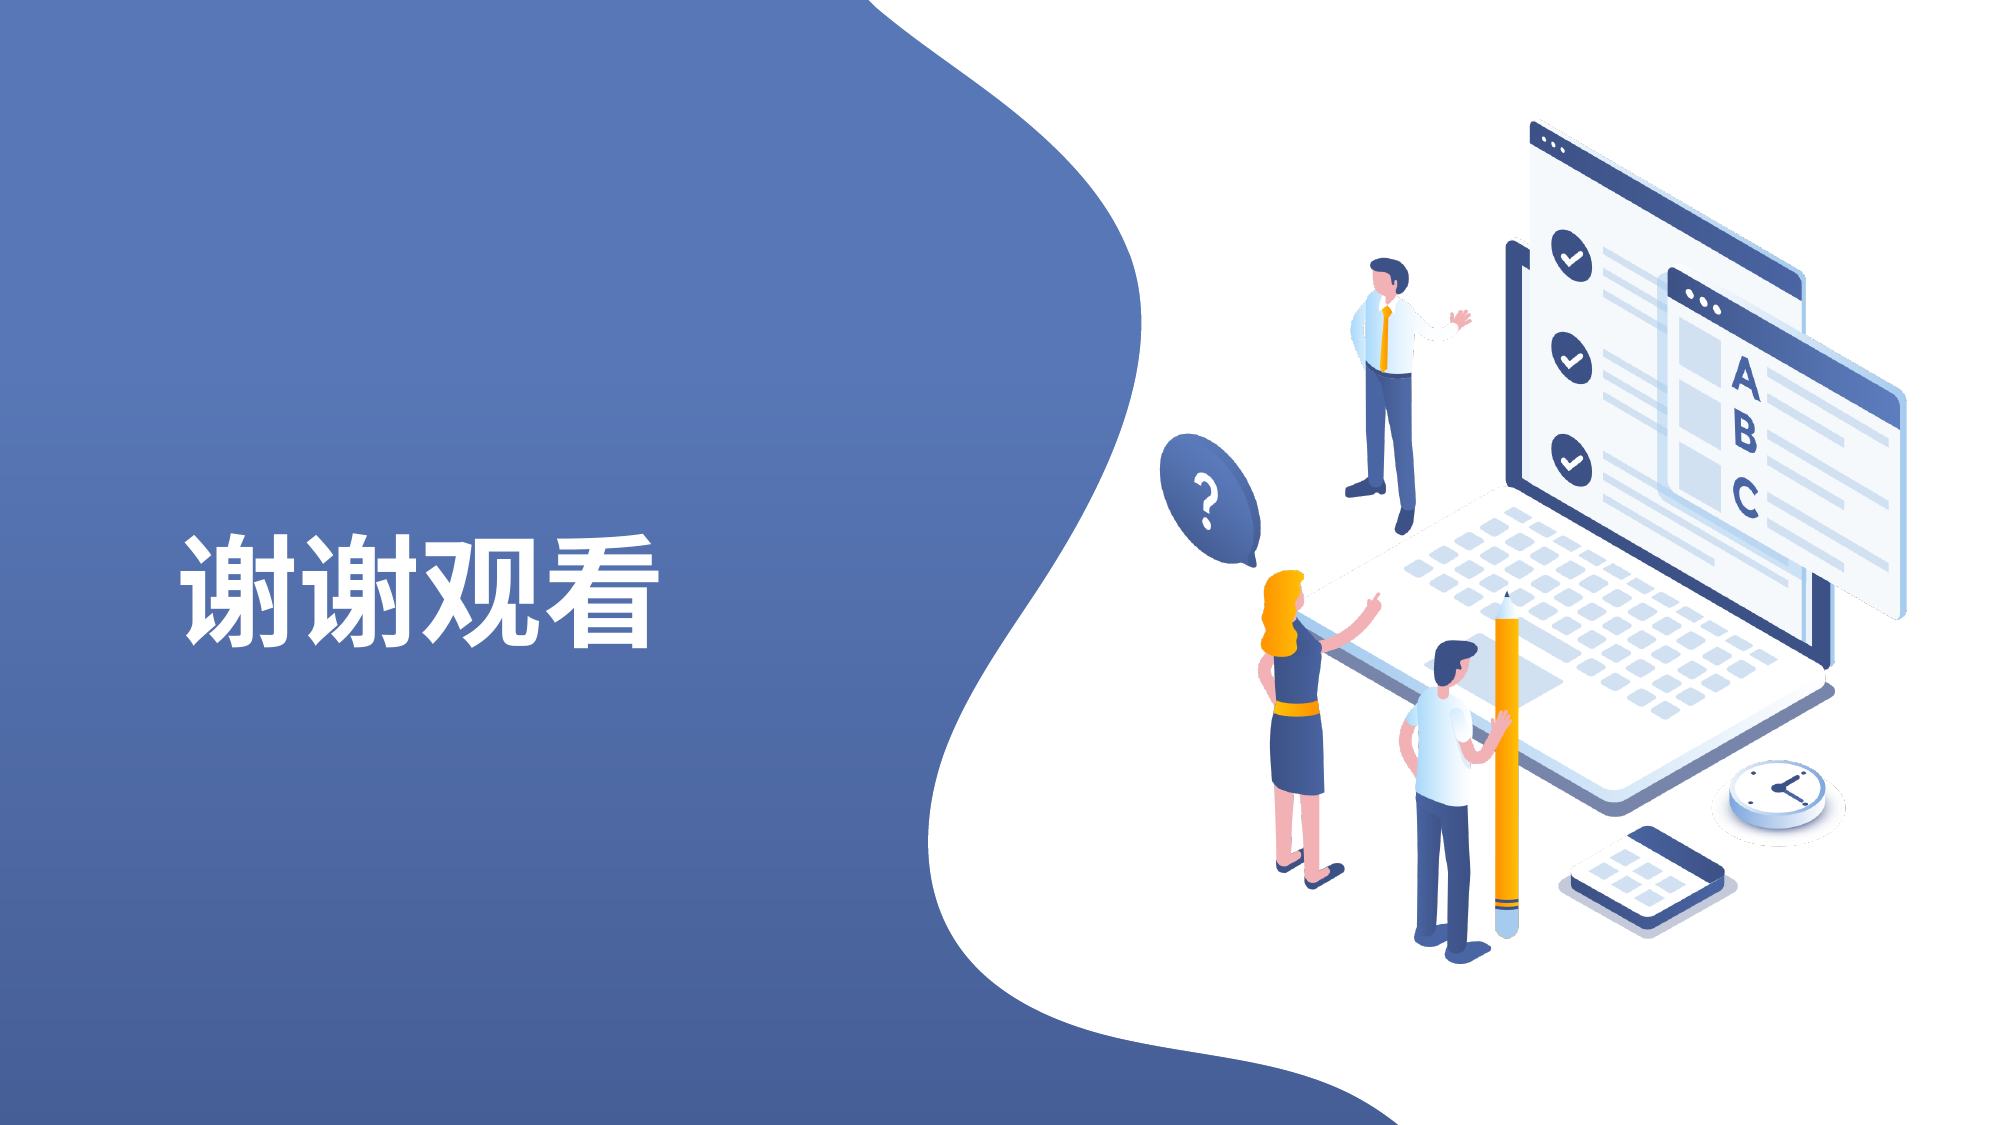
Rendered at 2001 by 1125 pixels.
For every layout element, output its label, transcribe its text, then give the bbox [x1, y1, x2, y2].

text_box 谢谢观看 [161, 507, 709, 670]
picture [1159, 119, 1907, 964]
text_box [868, 0, 2000, 1125]
